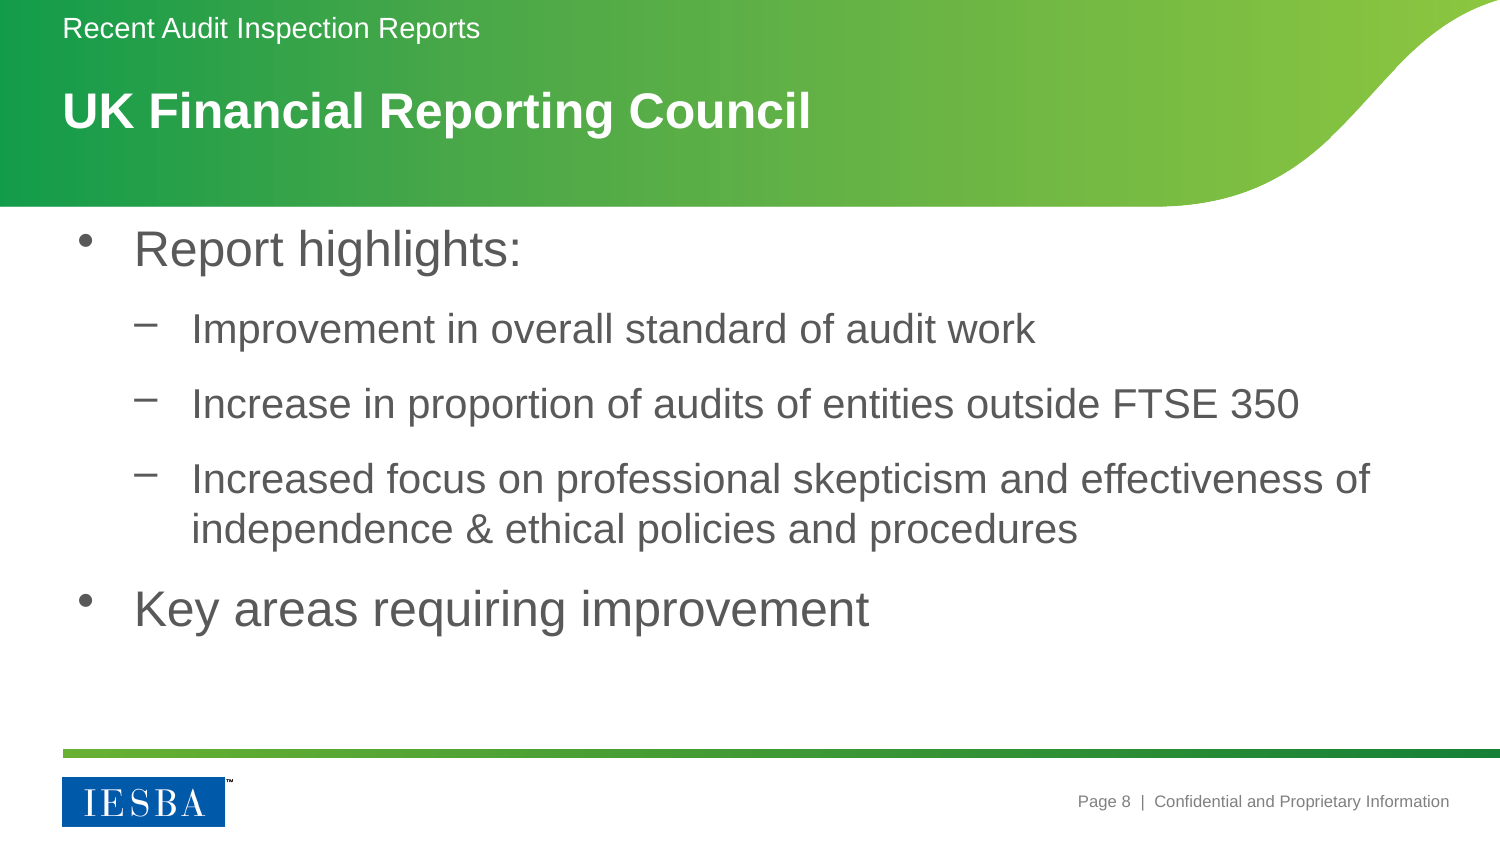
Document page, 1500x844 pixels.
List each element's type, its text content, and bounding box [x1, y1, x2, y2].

picture [0, 0, 1500, 207]
subtitle Recent Audit Inspection Reports [62, 9, 500, 38]
list Report highlights: Improvement in overall standard of audit work Increase in proportion of audits of entities outside FTSE 350 Increased focus on professional skepticism and effectiveness of independence & ethical policies and procedures Key areas requiring improvement [62, 209, 1488, 747]
title UK Financial Reporting Council [62, 75, 1300, 142]
picture [62, 777, 233, 827]
